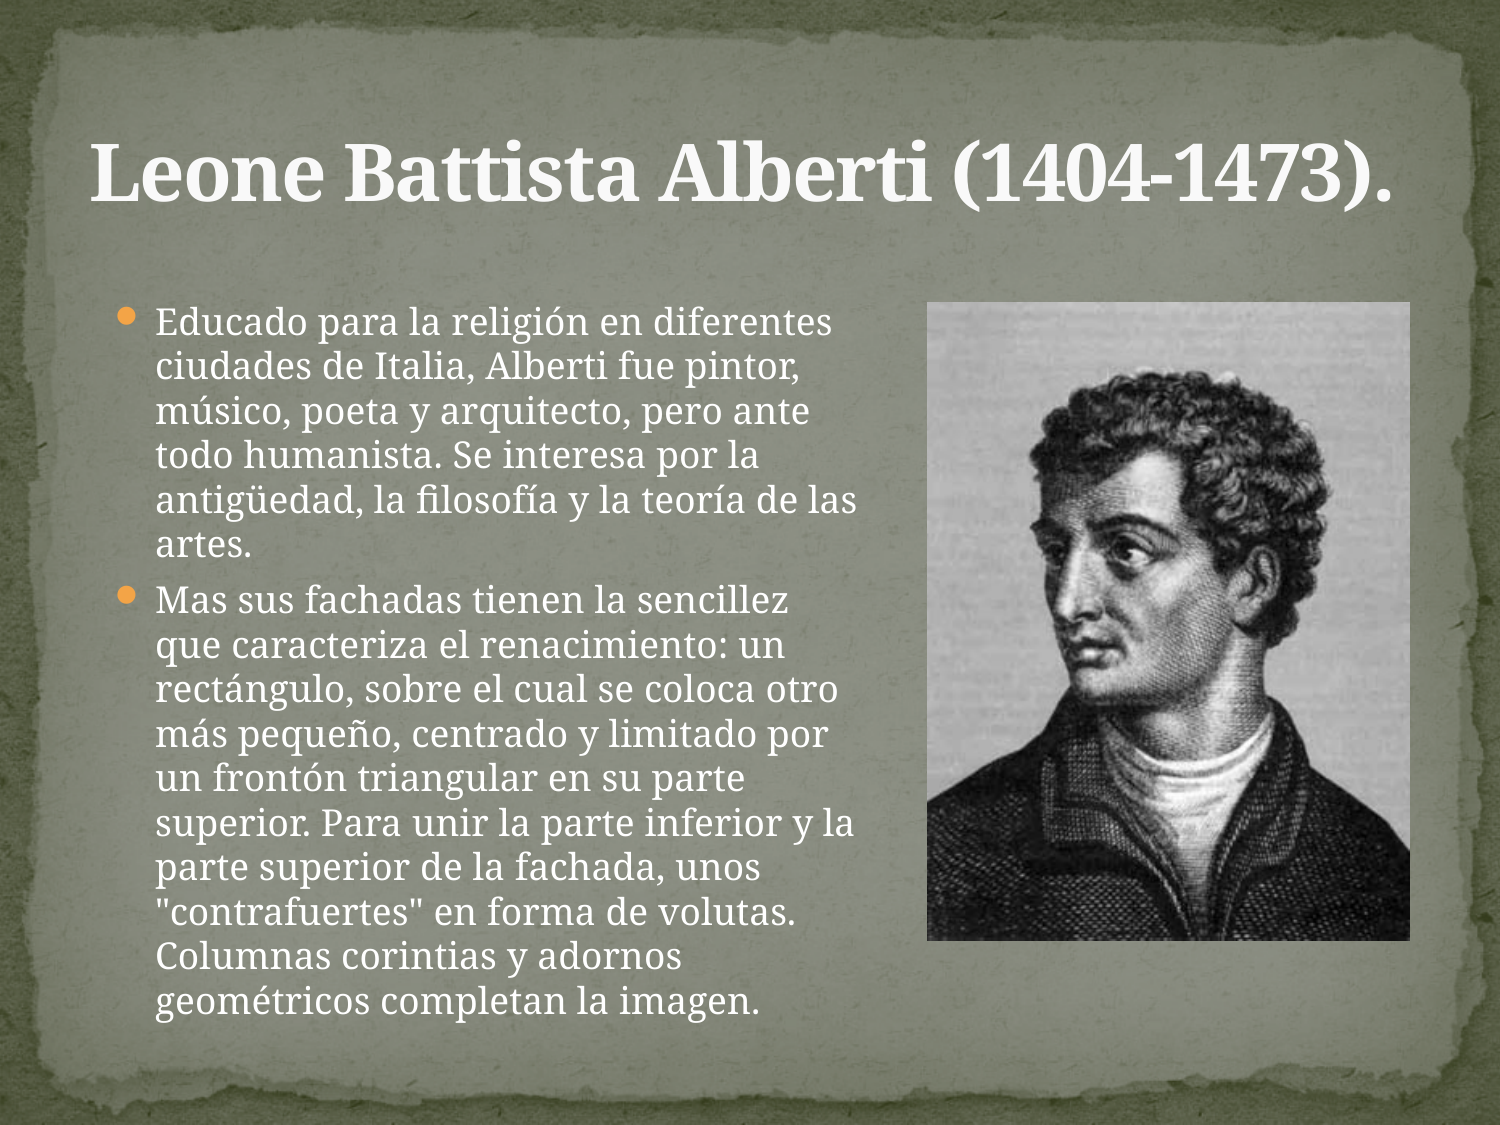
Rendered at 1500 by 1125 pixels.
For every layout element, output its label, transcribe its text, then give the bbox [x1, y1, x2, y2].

title Leone Battista Alberti (1404-1473). [74, 24, 1425, 225]
picture [927, 302, 1410, 941]
list Educado para la religión en diferentes ciudades de Italia, Alberti fue pintor, músico, poeta y arquitecto, pero ante todo humanista. Se interesa por la antigüedad, la filosofía y la teoría de las artes. Mas sus fachadas tienen la sencillez que caracteriza el renacimiento: un rectángulo, sobre el cual se coloca otro más pequeño, centrado y limitado por un frontón triangular en su parte superior. Para unir la parte inferior y la parte superior de la fachada, unos "contrafuertes" en forma de volutas. Columnas corintias y adornos geométricos completan la imagen. [100, 290, 880, 1041]
